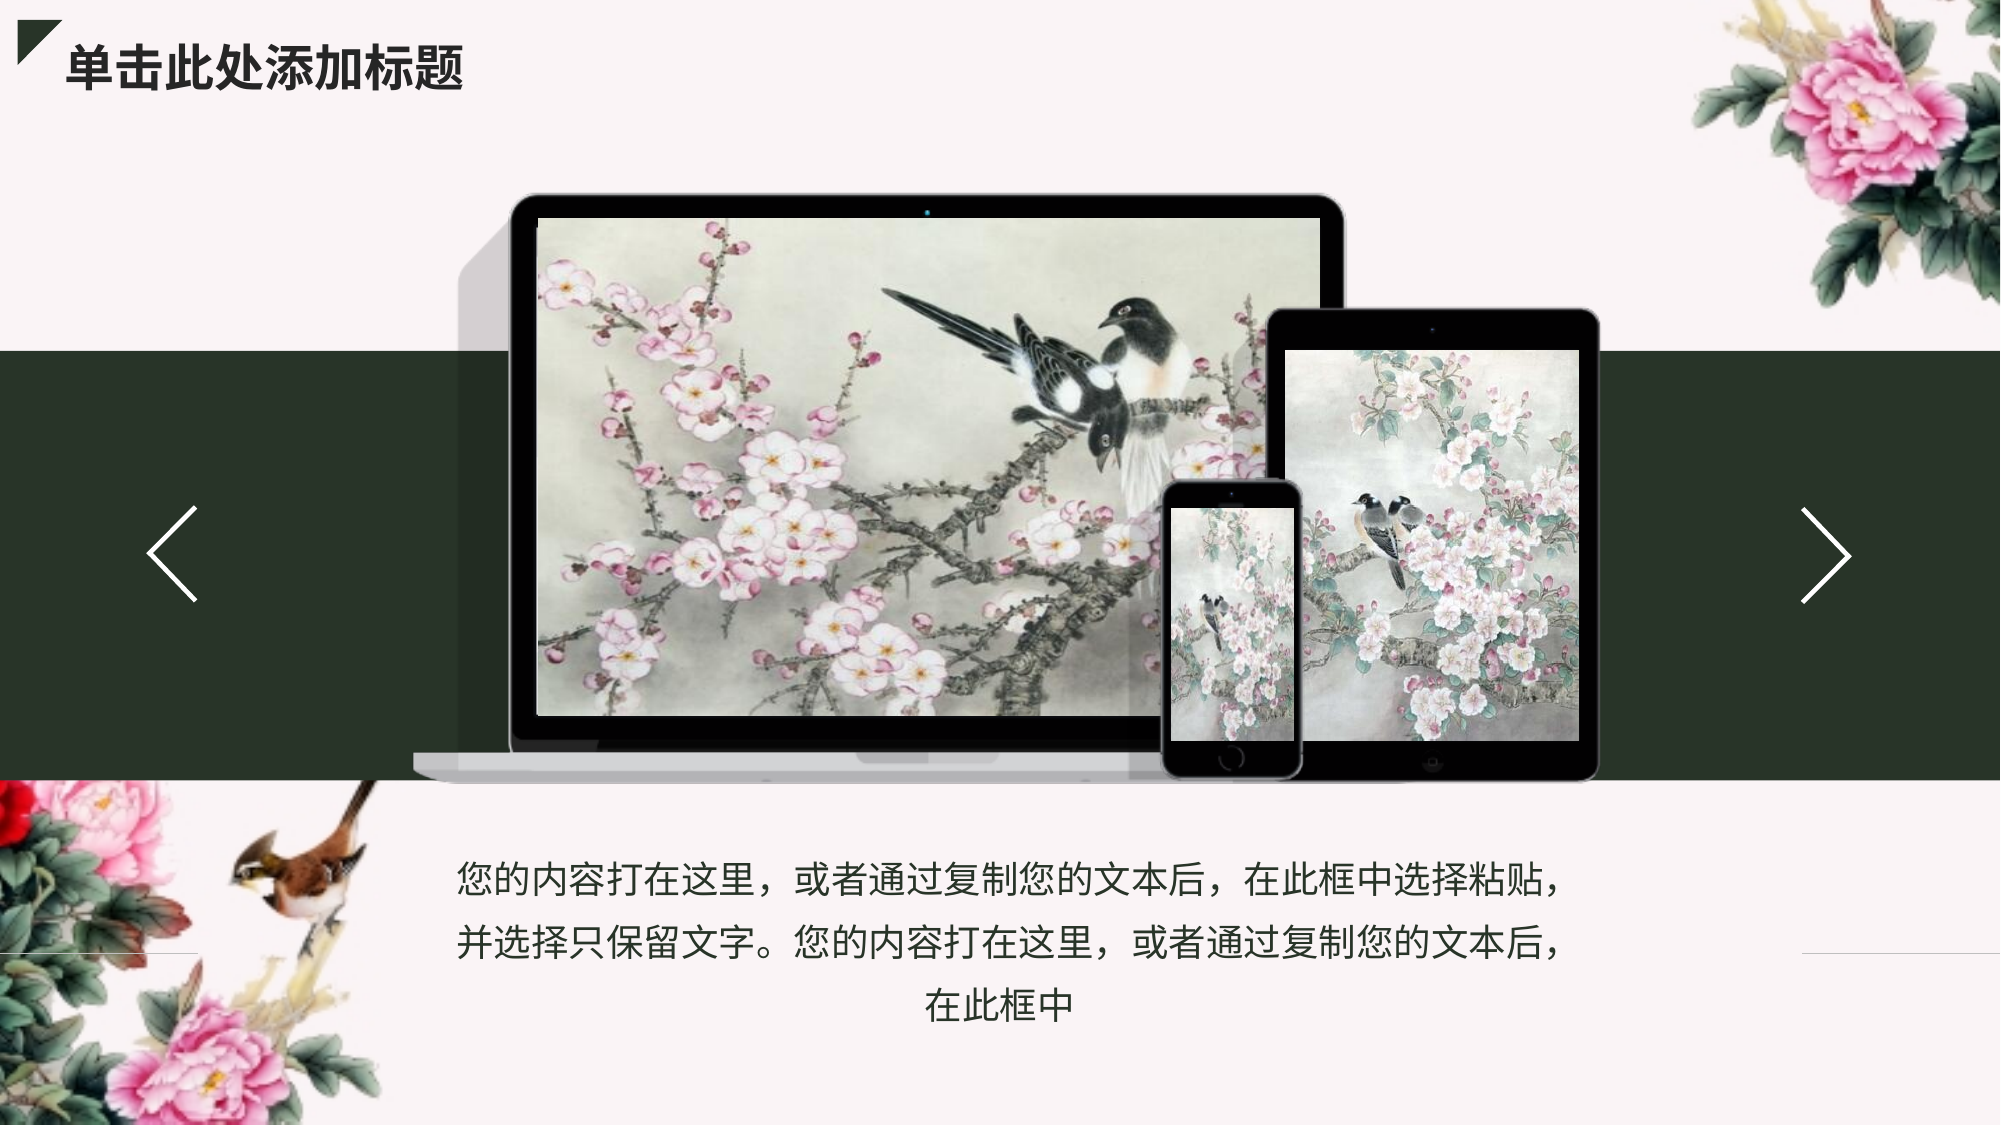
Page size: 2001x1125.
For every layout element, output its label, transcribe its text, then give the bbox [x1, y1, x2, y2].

text_box [1658, 350, 2000, 781]
text_box 您的内容打在这里，或者通过复制您的文本后，在此框中选择粘贴，并选择只保留文字。您的内容打在这里，或者通过复制您的文本后，在此框中 [439, 830, 1561, 1035]
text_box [1154, 218, 1658, 843]
picture [0, 0, 2001, 1125]
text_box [124, 530, 219, 578]
text_box [17, 19, 63, 65]
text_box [1067, 448, 1389, 832]
text_box [0, 350, 368, 781]
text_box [1779, 531, 1874, 580]
text_box 单击此处添加标题 [49, 29, 805, 105]
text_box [368, 145, 1472, 815]
